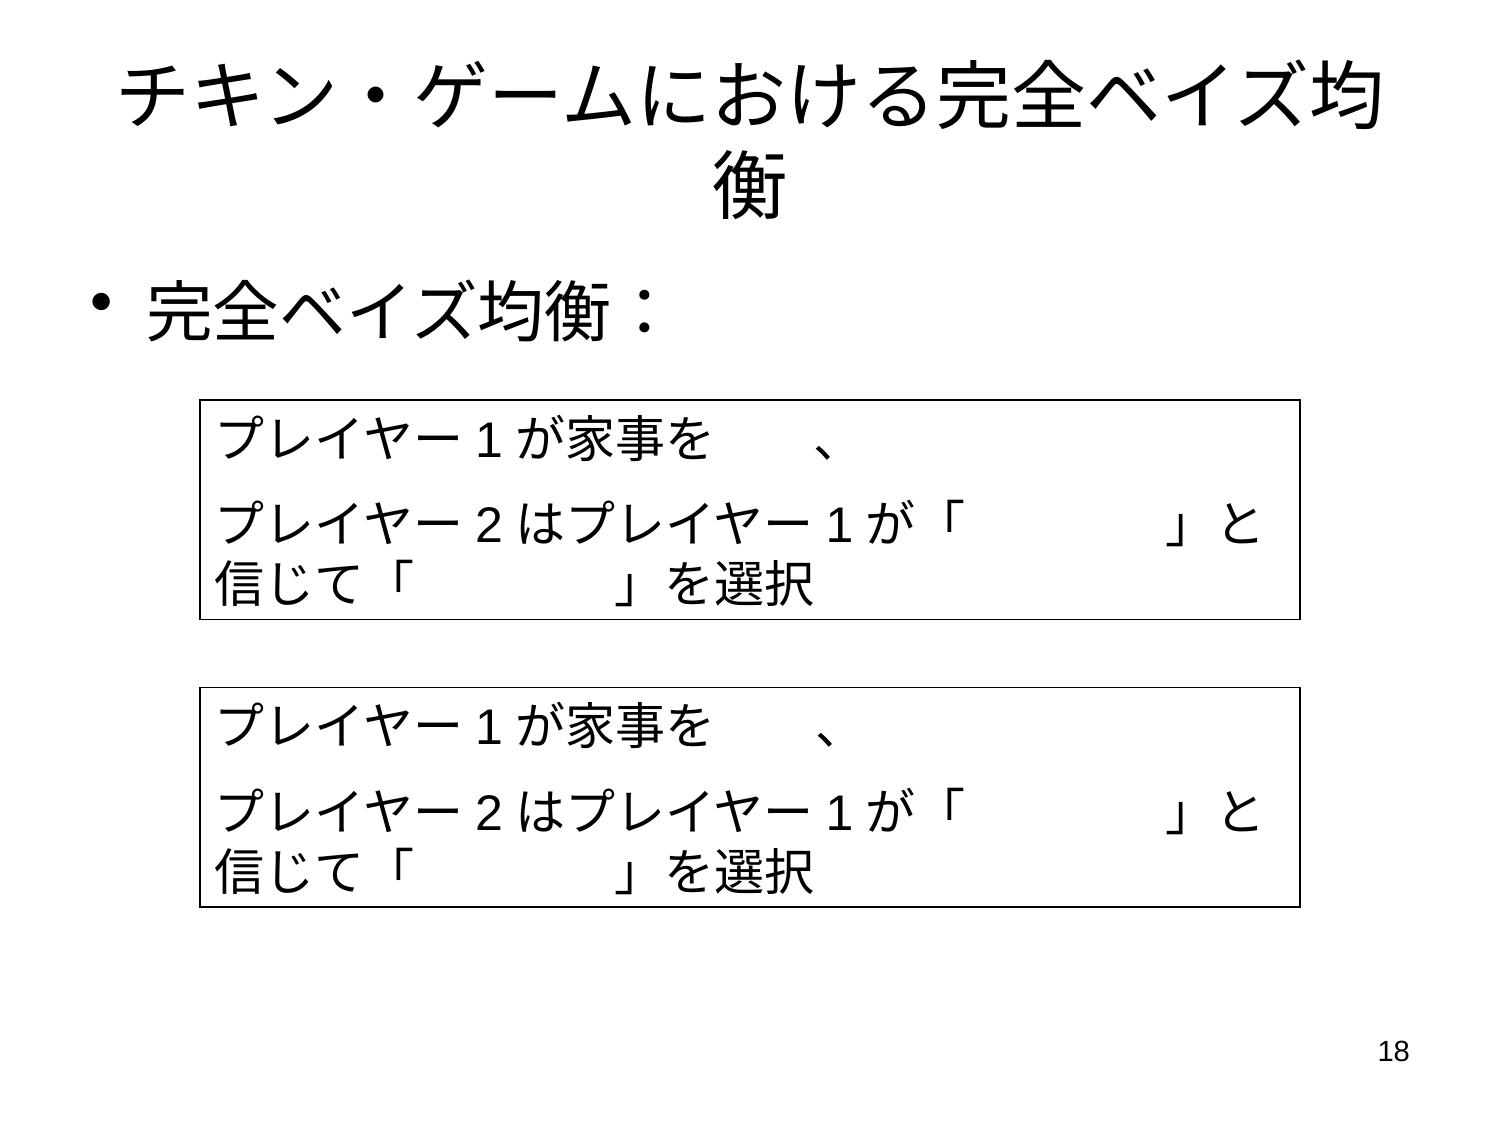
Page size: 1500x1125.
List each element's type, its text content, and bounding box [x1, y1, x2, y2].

list 完全ベイズ均衡： [75, 262, 1425, 1005]
text_box プレイヤー1が家事をして、 プレイヤー2はプレイヤー1が「家事やる」と信じて「やらない」を選択 [200, 399, 1300, 620]
text_box プレイヤー1が家事をせず、 プレイヤー2はプレイヤー1が「やらない」と信じて「家事やる」を選択 [200, 687, 1300, 908]
slide_number 18 [1074, 1024, 1426, 1103]
title チキン・ゲームにおける完全ベイズ均衡 [75, 45, 1425, 233]
